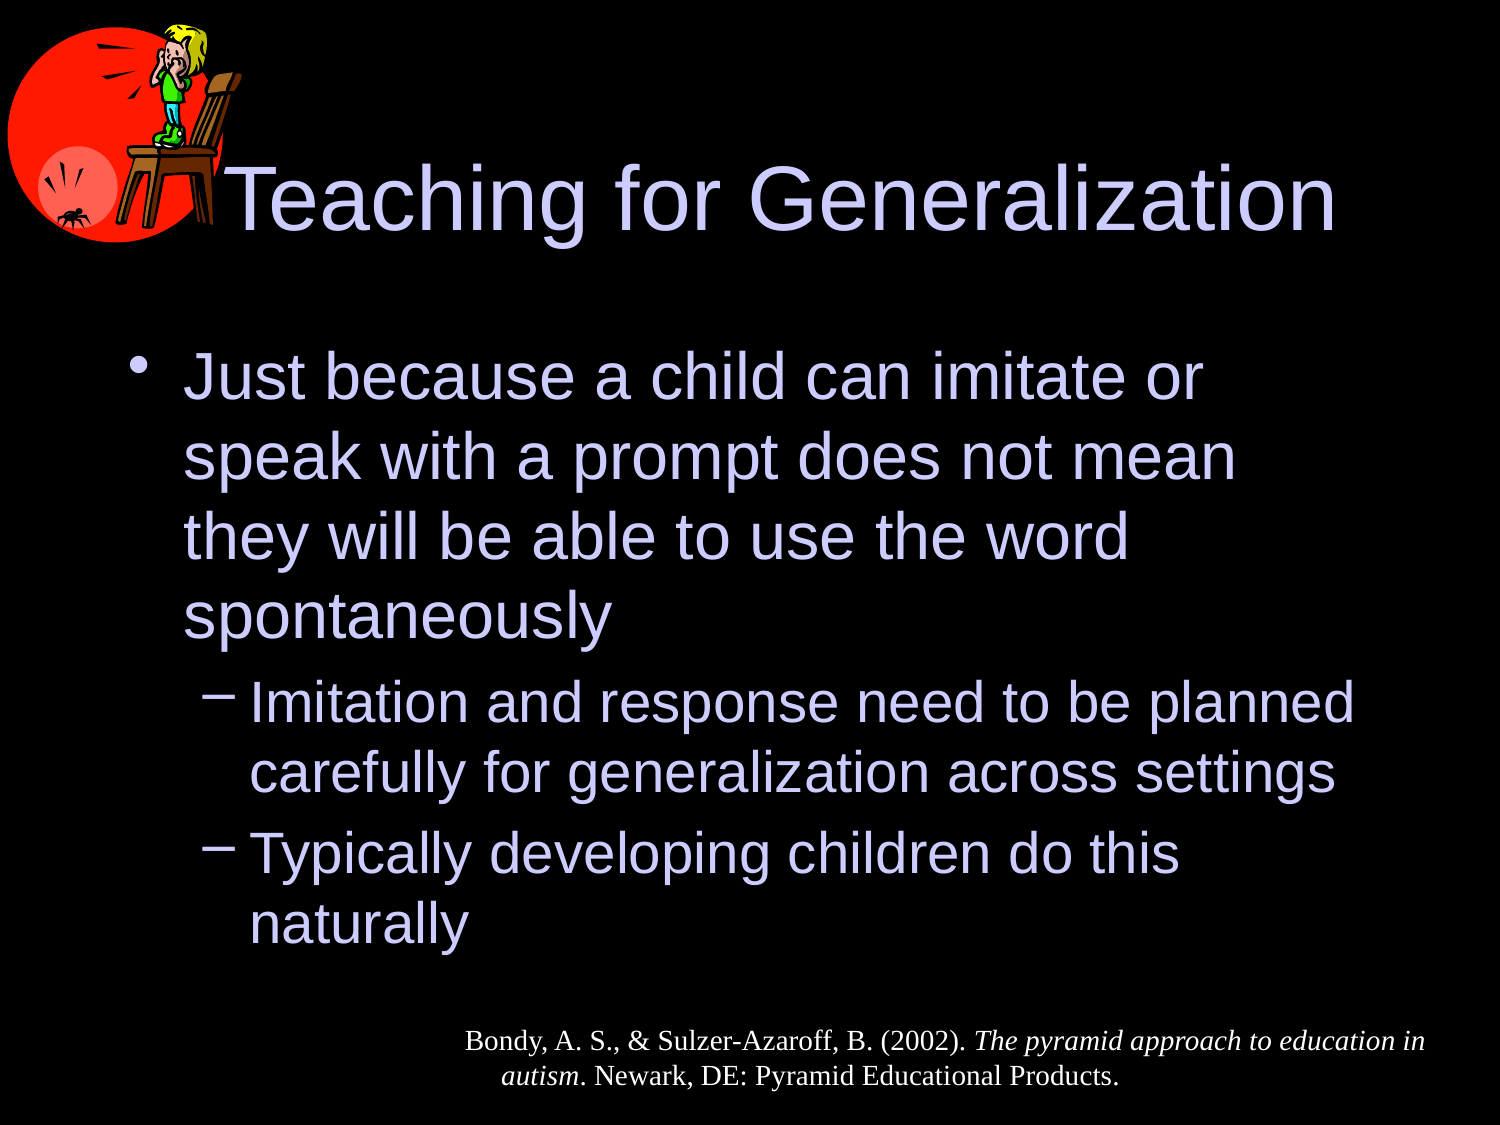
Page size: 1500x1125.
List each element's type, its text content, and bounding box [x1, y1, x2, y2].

text_box Bondy, A. S., & Sulzer-Azaroff, B. (2002). The pyramid approach to education in autism. Newark, DE: Pyramid Educational Products. [450, 1014, 1450, 1099]
list Just because a child can imitate or speak with a prompt does not mean they will be able to use the word spontaneously Imitation and response need to be planned carefully for generalization across settings Typically developing children do this naturally [112, 324, 1388, 1001]
title Teaching for Generalization [174, 99, 1388, 288]
picture [0, 0, 245, 251]
